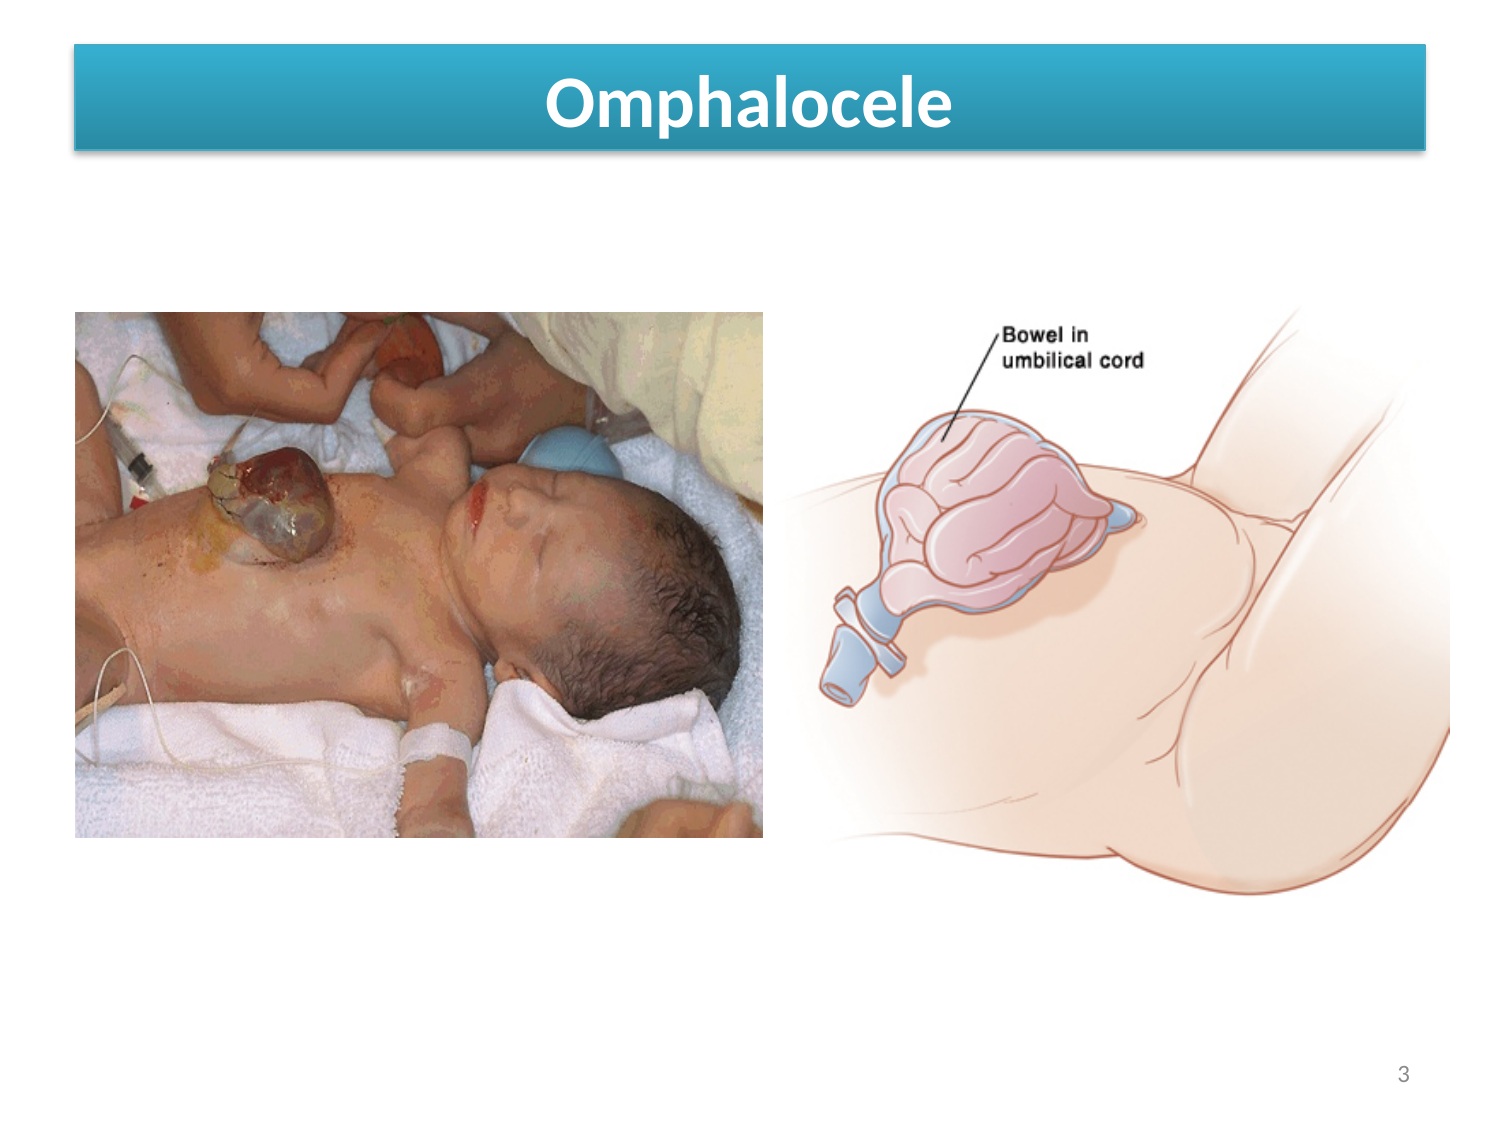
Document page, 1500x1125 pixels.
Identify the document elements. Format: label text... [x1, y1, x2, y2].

picture [74, 312, 763, 838]
title Omphalocele [74, 44, 1426, 151]
picture [774, 249, 1451, 923]
slide_number 3 [1074, 1042, 1425, 1103]
